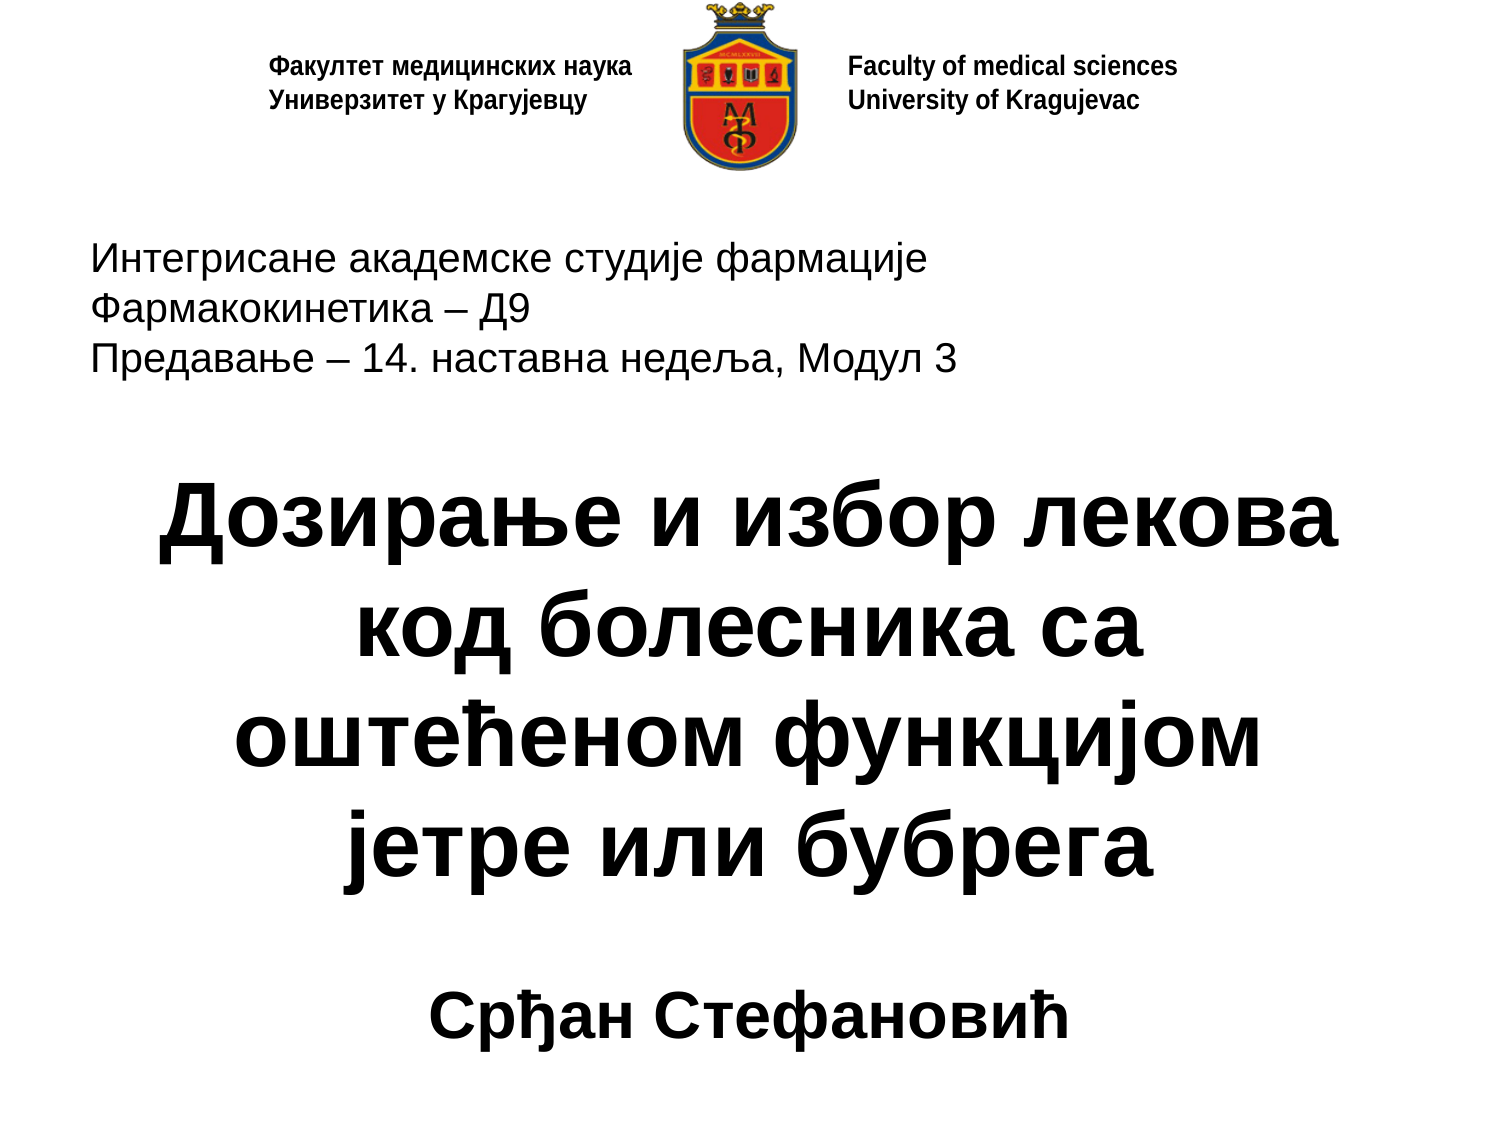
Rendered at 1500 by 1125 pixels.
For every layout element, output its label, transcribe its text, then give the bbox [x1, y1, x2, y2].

title Интегрисане акaдемске студије фармације Фармакокинетика – Д9 Предавање – 14. наставна недеља, Модул 3 [74, 212, 1426, 401]
text_box Дозирање и избор лекова код болесника са оштећеном функцијом јетре или бубрега [112, 444, 1388, 906]
text_box Срђан Стефановић [224, 964, 1275, 1059]
